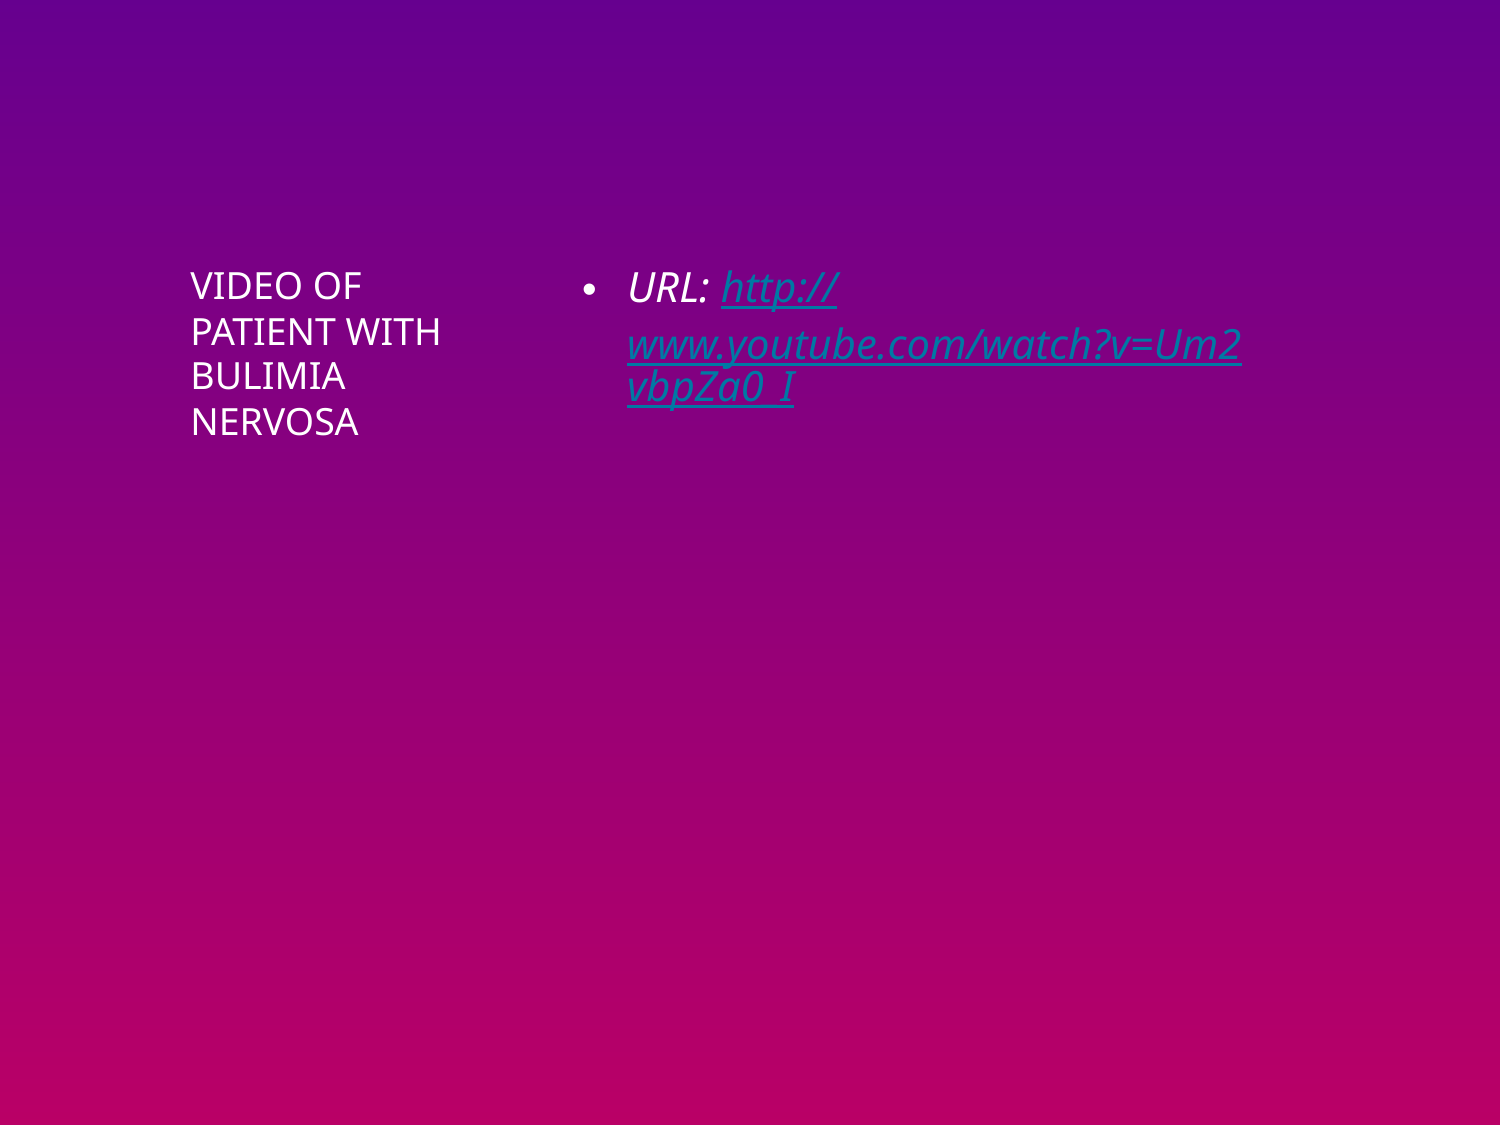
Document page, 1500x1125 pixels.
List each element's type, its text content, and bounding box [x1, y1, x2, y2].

list URL: http://www.youtube.com/watch?v=Um2vbpZa0_I [566, 253, 1260, 891]
title Video of patient with bulimia nervosa [175, 254, 516, 580]
